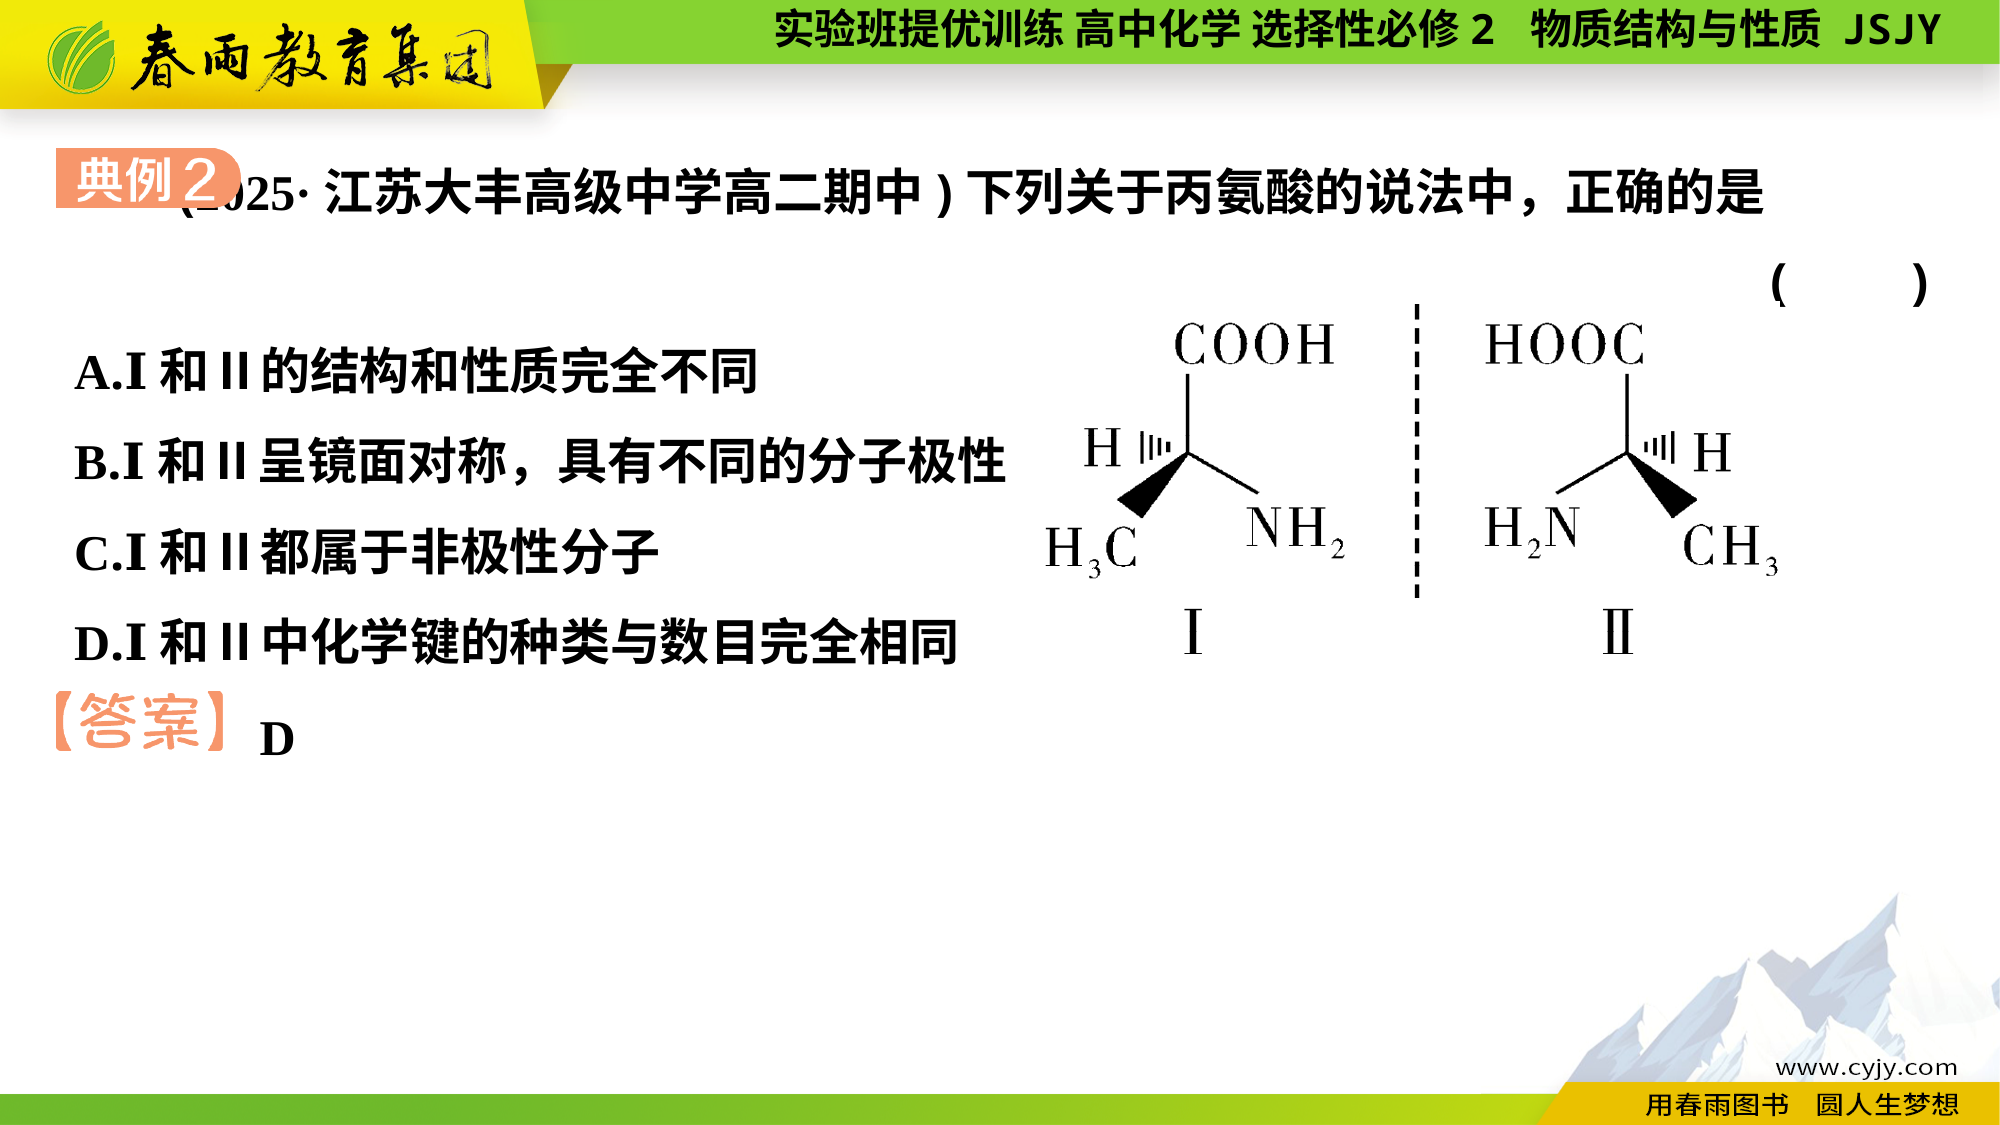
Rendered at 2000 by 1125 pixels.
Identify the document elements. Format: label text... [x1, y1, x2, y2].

list (2025·江苏大丰高级中学高二期中)下列关于丙氨酸的说法中，正确的是 ( ) A.Ⅰ和Ⅱ的结构和性质完全不同 B.Ⅰ和Ⅱ呈镜面对称，具有不同的分子极性 C.Ⅰ和Ⅱ都属于非极性分子 D.Ⅰ和Ⅱ中化学键的种类与数目完全相同 [59, 122, 1944, 668]
picture [0, 0, 2000, 1125]
text_box D [56, 668, 1944, 774]
